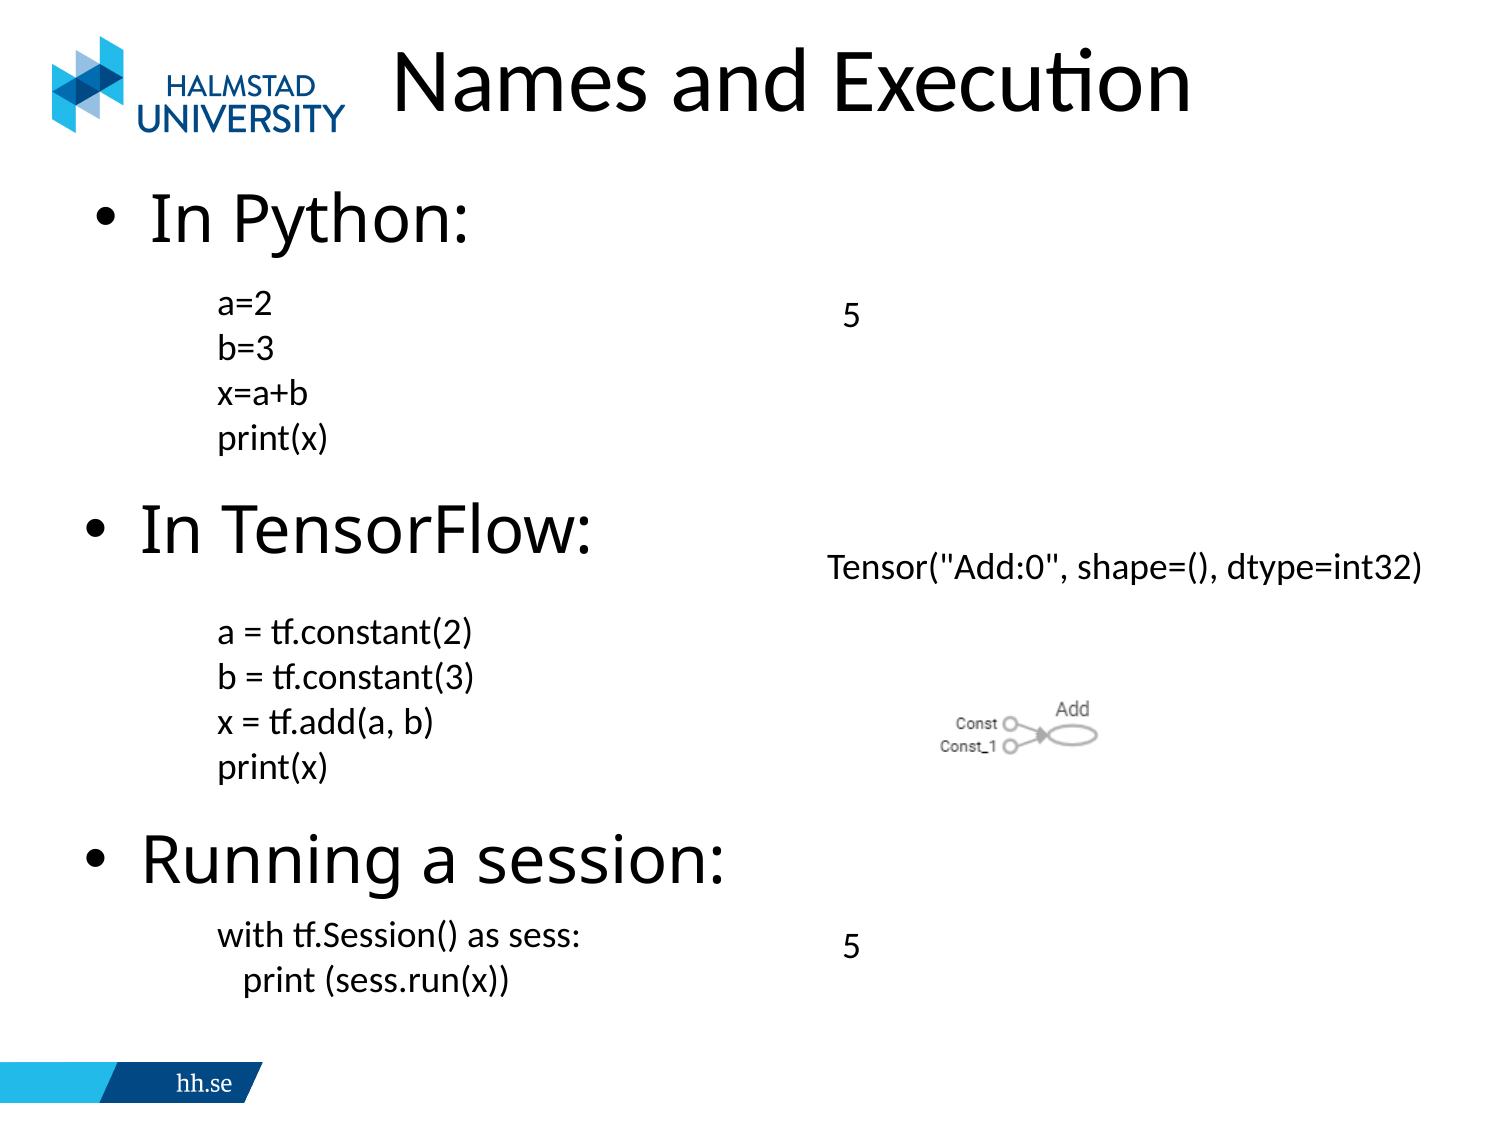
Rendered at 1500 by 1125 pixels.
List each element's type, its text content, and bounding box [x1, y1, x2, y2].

text_box Tensor("Add:0", shape=(), dtype=int32) [812, 534, 1466, 595]
picture [52, 36, 157, 133]
text_box with tf.Session() as sess: print (sess.run(x)) [202, 902, 721, 1007]
text_box Running a session: [68, 809, 1419, 906]
text_box 5 [827, 913, 1481, 974]
text_box a = tf.constant(2) b = tf.constant(3) x = tf.add(a, b) print(x) [202, 599, 721, 795]
text_box In TensorFlow: [68, 479, 1419, 576]
title Names and Execution [157, 14, 1429, 168]
picture [914, 628, 1191, 799]
text_box a=2 b=3 x=a+b print(x) [202, 270, 721, 466]
text_box 5 [827, 282, 1284, 343]
list In Python: [79, 168, 1430, 264]
picture [0, 1062, 263, 1103]
